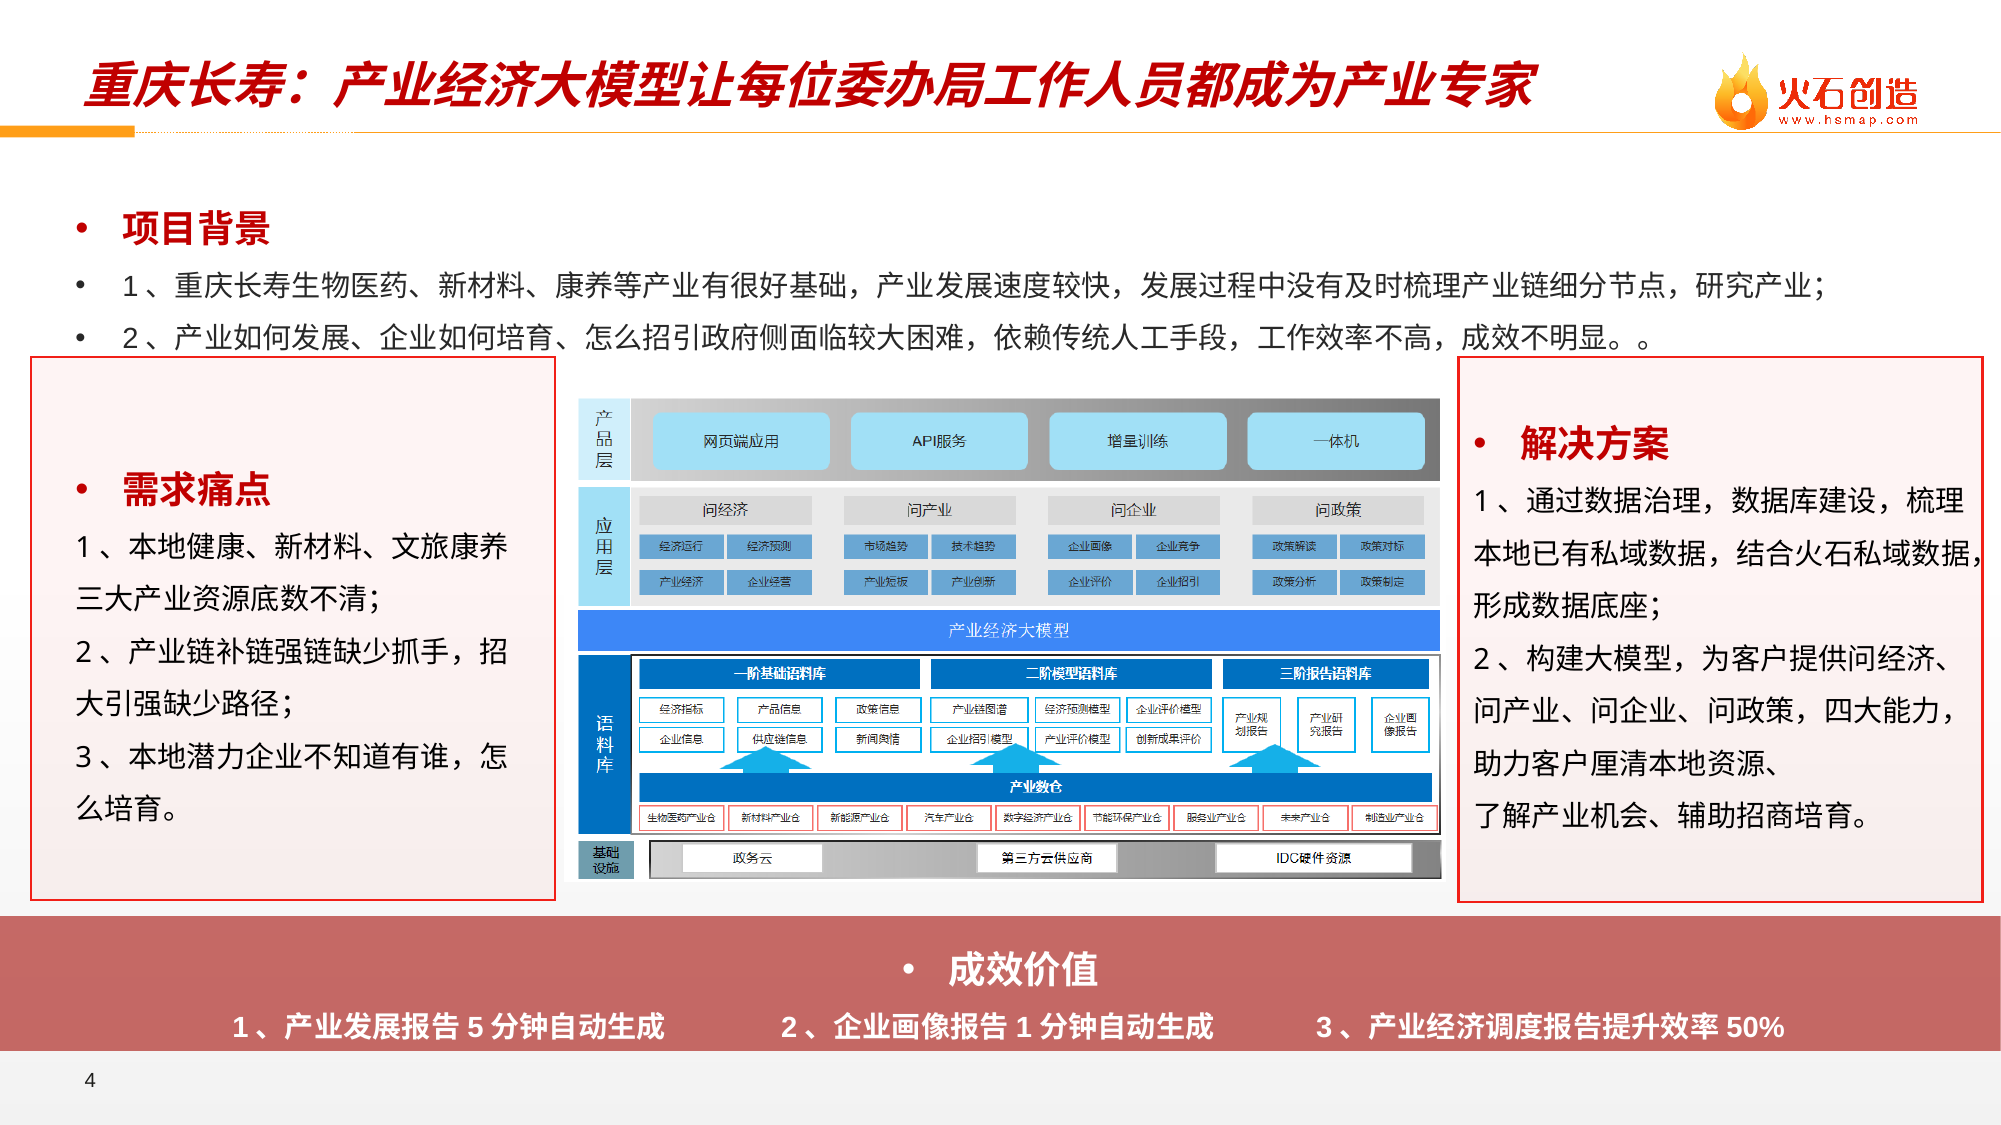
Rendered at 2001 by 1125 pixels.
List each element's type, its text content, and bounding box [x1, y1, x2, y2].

text_box 项目背景 1、重庆长寿生物医药、新材料、康养等产业有很好基础，产业发展速度较快，发展过程中没有及时梳理产业链细分节点，研究产业； 2、产业如何发展、企业如何培育、怎么招引政府侧面临较大困难，依赖传统人工手段，工作效率不高，成效不明显。。 [60, 152, 2001, 362]
title 重庆长寿：产业经济大模型让每位委办局工作人员都成为产业专家 [67, 16, 1793, 151]
text_box [1457, 362, 1984, 903]
text_box [30, 356, 556, 901]
text_box 需求痛点 1、本地健康、新材料、文旅康养三大产业资源底数不清； 2、产业链补链强链缺少抓手，招大引强缺少路径； 3、本地潜力企业不知道有谁，怎么培育。 [60, 413, 541, 855]
picture [564, 394, 1446, 882]
text_box 成效价值 1、产业发展报告5分钟自动生成 2、企业画像报告1分钟自动生成 3、产业经济调度报告提升效率50% [0, 916, 2001, 1051]
picture [1681, 35, 1948, 152]
text_box 解决方案 1、通过数据治理，数据库建设，梳理本地已有私域数据，结合火石私域数据，形成数据底座； 2、构建大模型，为客户提供问经济、问产业、问企业、问政策，四大能力，助力客户厘清本地资源、 了解产业机会、辅助招商培育。 [1458, 367, 1989, 865]
